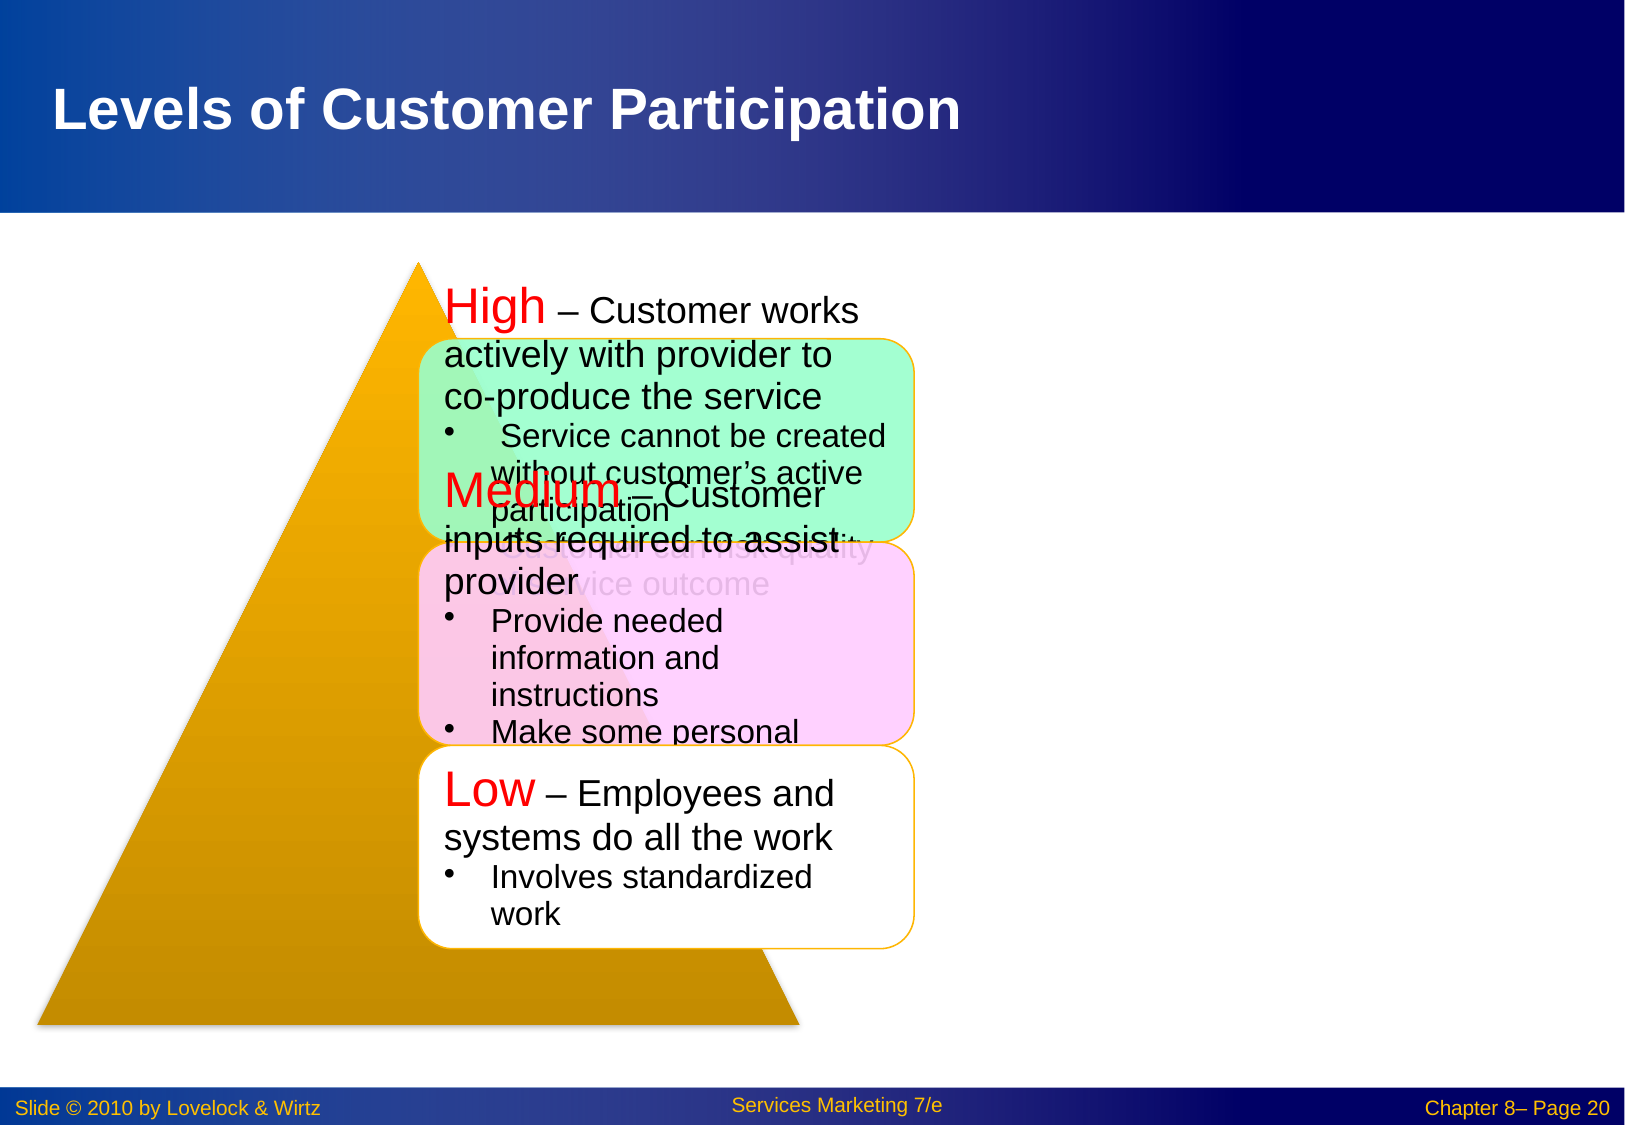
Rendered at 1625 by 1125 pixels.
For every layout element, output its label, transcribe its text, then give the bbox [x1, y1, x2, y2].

title Levels of Customer Participation [36, 37, 1088, 176]
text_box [36, 262, 1588, 1026]
